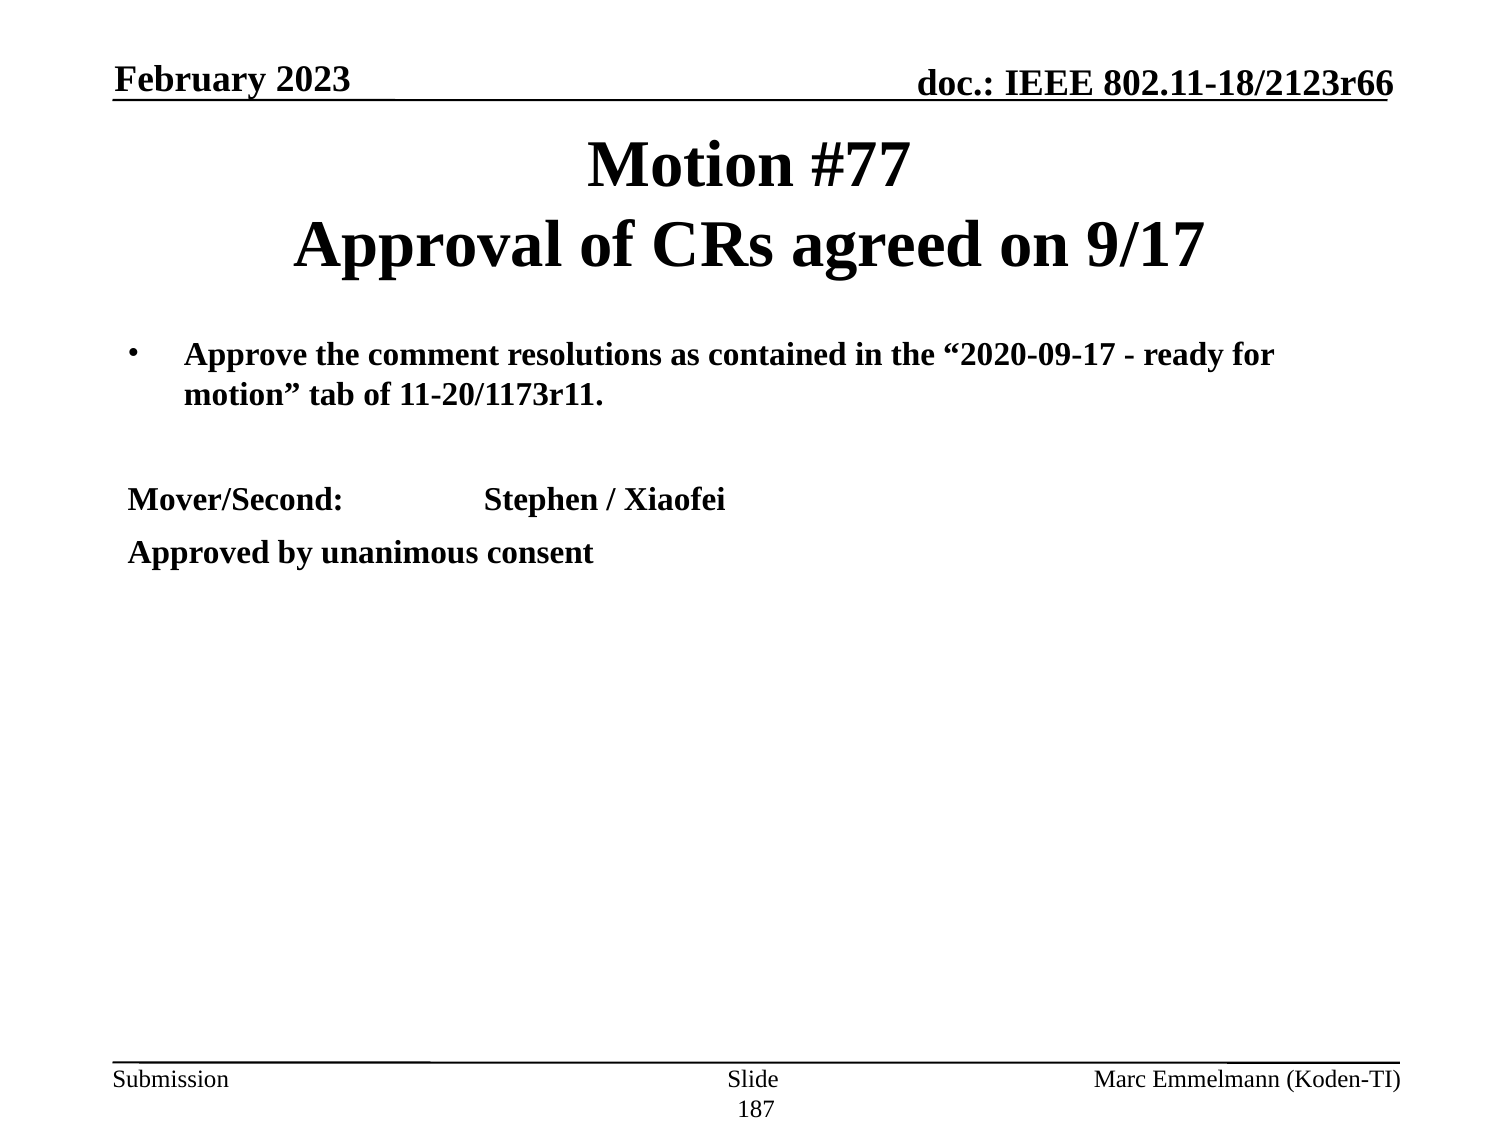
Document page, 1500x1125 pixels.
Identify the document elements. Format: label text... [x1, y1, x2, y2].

list Approve the comment resolutions as contained in the “2020-09-17 - ready for motion” tab of 11-20/1173r11. Mover/Second: Stephen / Xiaofei Approved by unanimous consent [112, 324, 1388, 1000]
footer Marc Emmelmann (Koden-TI) [878, 1061, 1402, 1093]
slide_number Slide 187 [712, 1061, 800, 1123]
title Motion #77 Approval of CRs agreed on 9/17 [112, 112, 1388, 288]
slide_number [114, 54, 423, 100]
